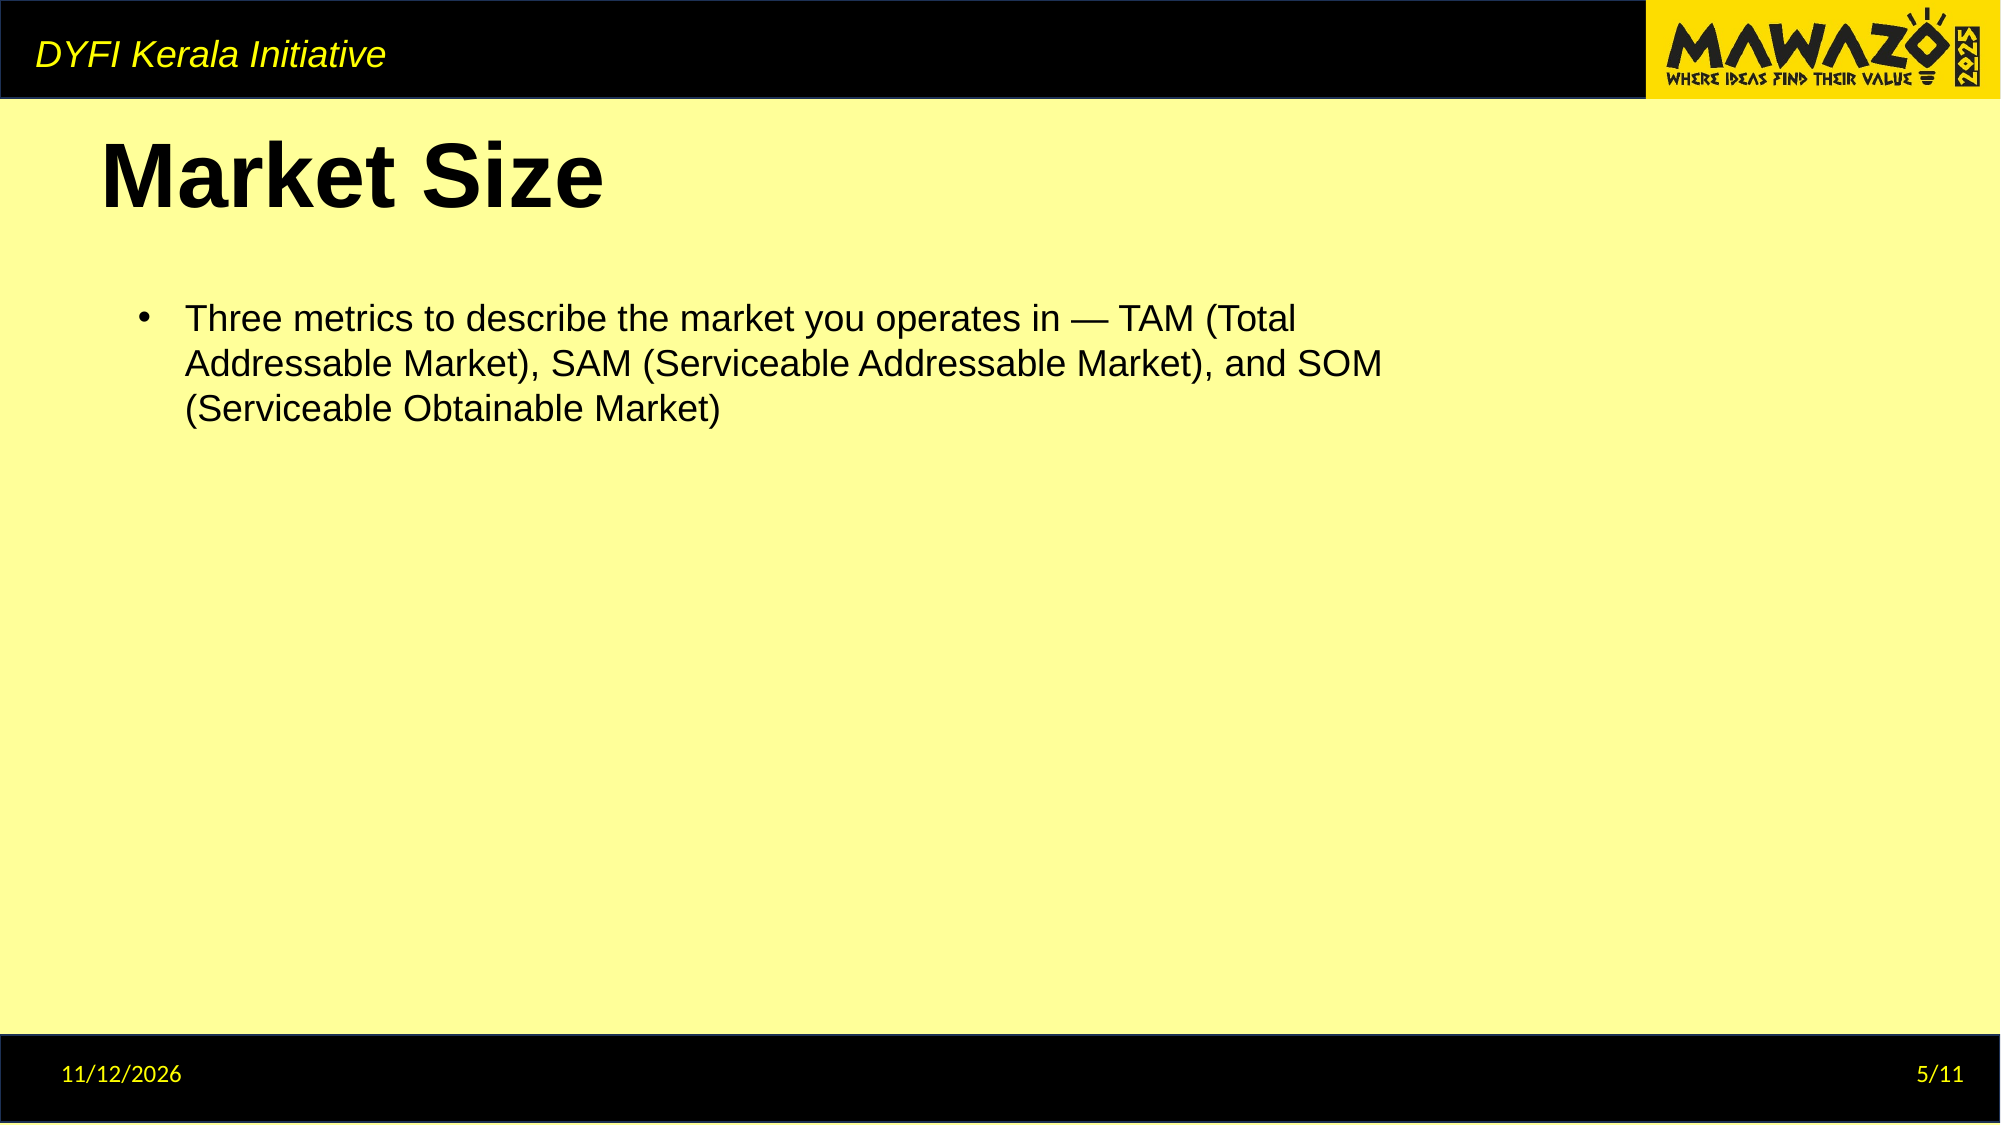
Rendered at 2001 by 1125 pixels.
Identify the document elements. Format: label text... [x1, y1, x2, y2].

text_box Three metrics to describe the market you operates in — TAM (Total Addressable Market), SAM (Serviceable Addressable Market), and SOM (Serviceable Obtainable Market) [123, 286, 1509, 437]
slide_number 5/11 [1529, 1042, 1980, 1103]
picture [1645, 0, 2001, 99]
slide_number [45, 1042, 496, 1103]
title Market Size [85, 69, 1811, 287]
